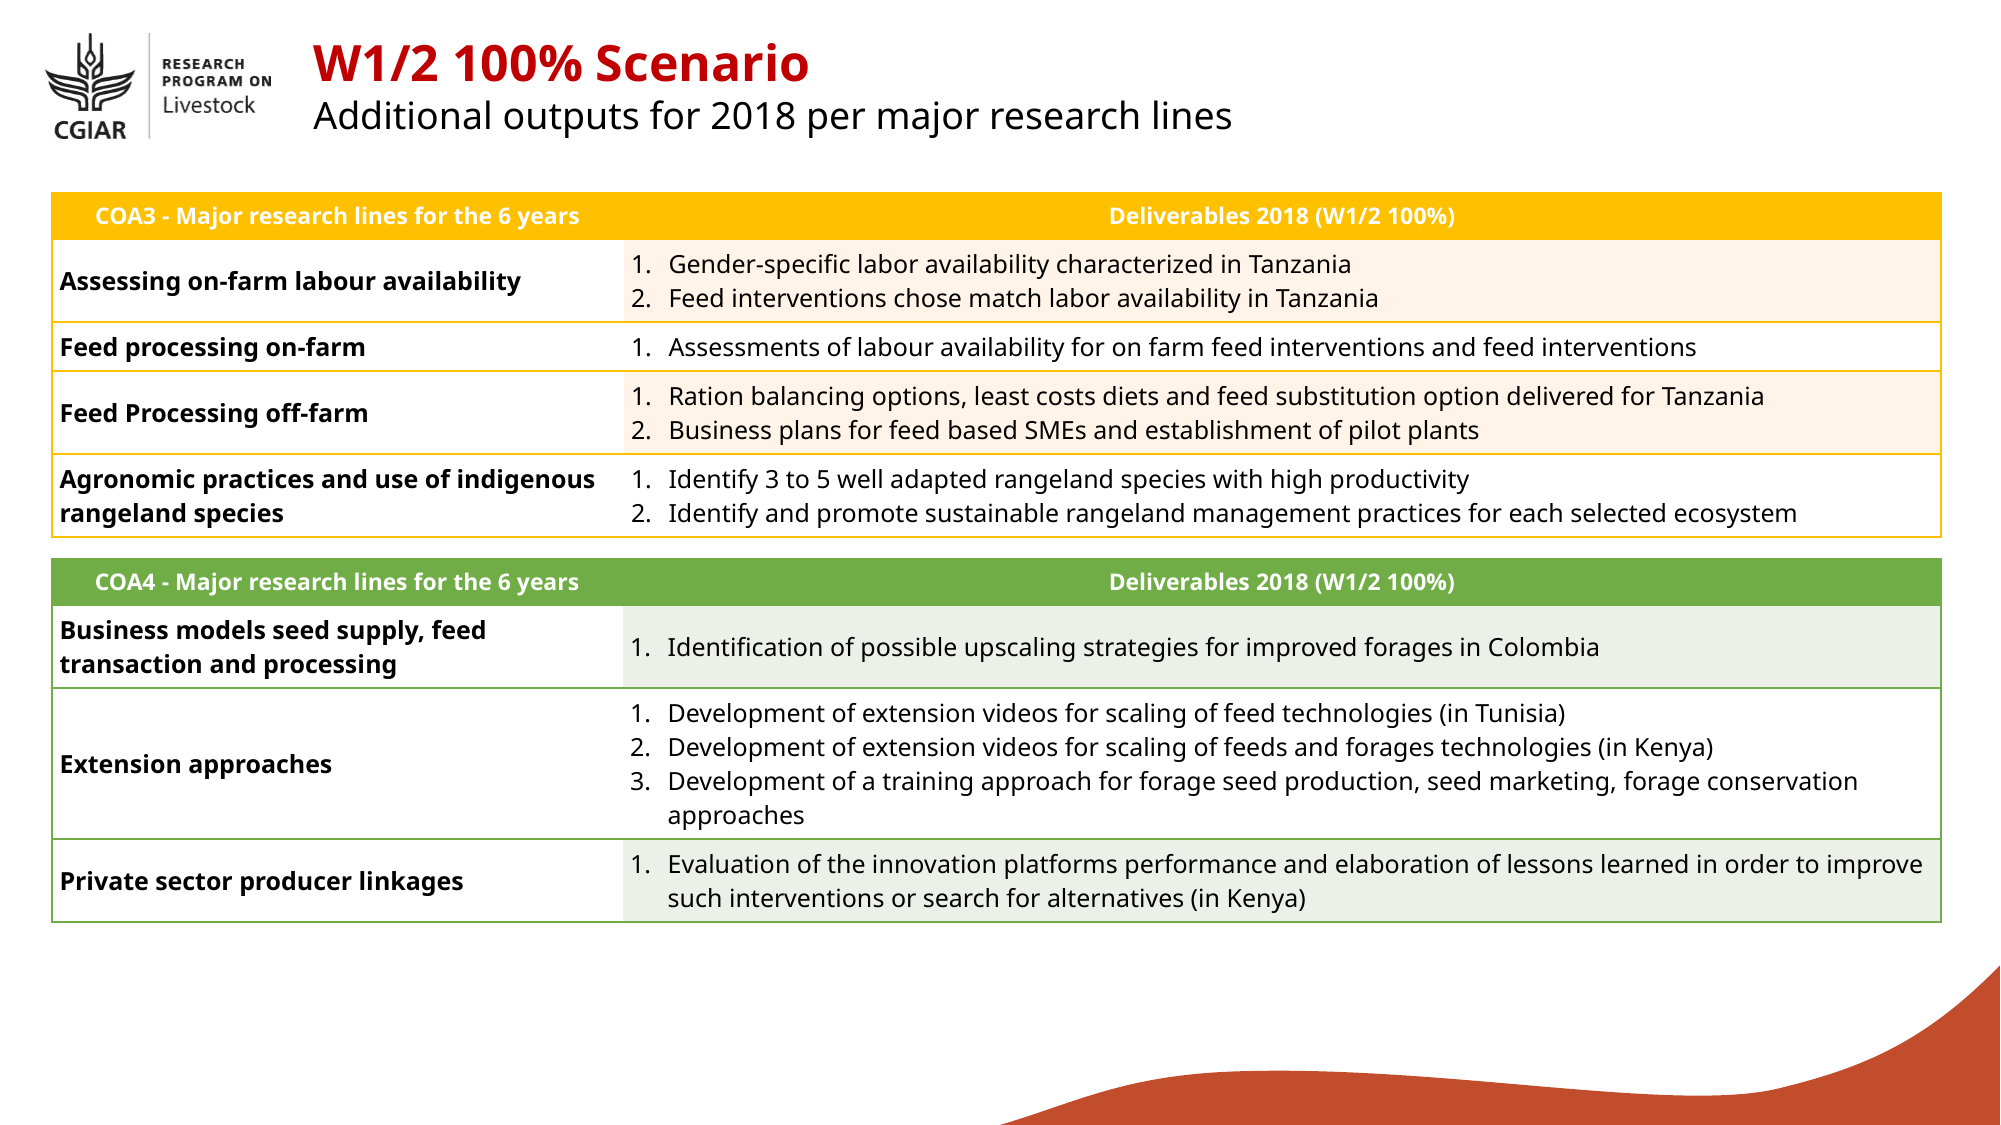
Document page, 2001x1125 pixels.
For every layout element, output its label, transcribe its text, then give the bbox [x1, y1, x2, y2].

table_cell Extension approaches [53, 689, 623, 838]
picture [45, 33, 271, 139]
table_cell Evaluation of the innovation platforms performance and elaboration of lessons learned in order to improve such interventions or search for alternatives (in Kenya) [623, 840, 1940, 921]
table_header COA4 - Major research lines for the 6 years [53, 560, 623, 604]
table_cell Assessments of labour availability for on farm feed interventions and feed interventions [624, 323, 1940, 370]
table_cell Gender-specific labor availability characterized in Tanzania Feed interventions chose match labor availability in Tanzania [624, 240, 1940, 321]
table_header Deliverables 2018 (W1/2 100%) [624, 193, 1940, 238]
table_cell Ration balancing options, least costs diets and feed substitution option delivered for Tanzania Business plans for feed based SMEs and establishment of pilot plants [624, 372, 1940, 453]
table_header COA3 - Major research lines for the 6 years [53, 193, 624, 238]
table_cell Private sector producer linkages [53, 840, 623, 921]
text_box W1/2 100% Scenario Additional outputs for 2018 per major research lines [298, 24, 1942, 144]
table_cell Feed Processing off-farm [53, 372, 624, 453]
table_header Deliverables 2018 (W1/2 100%) [623, 560, 1940, 604]
table_cell Assessing on-farm labour availability [53, 240, 624, 321]
table_cell Identify 3 to 5 well adapted rangeland species with high productivity Identify and promote sustainable rangeland management practices for each selected ecosystem [624, 455, 1940, 536]
table_cell Business models seed supply, feed transaction and processing [53, 606, 623, 687]
table_cell Feed processing on-farm [53, 323, 624, 370]
table_cell Agronomic practices and use of indigenous rangeland species [53, 455, 624, 536]
table_cell Identification of possible upscaling strategies for improved forages in Colombia [623, 606, 1940, 687]
table_cell Development of extension videos for scaling of feed technologies (in Tunisia) Development of extension videos for scaling of feeds and forages technologies (in Kenya) Development of a training approach for forage seed production, seed marketing, forage conservation approaches [623, 689, 1940, 838]
